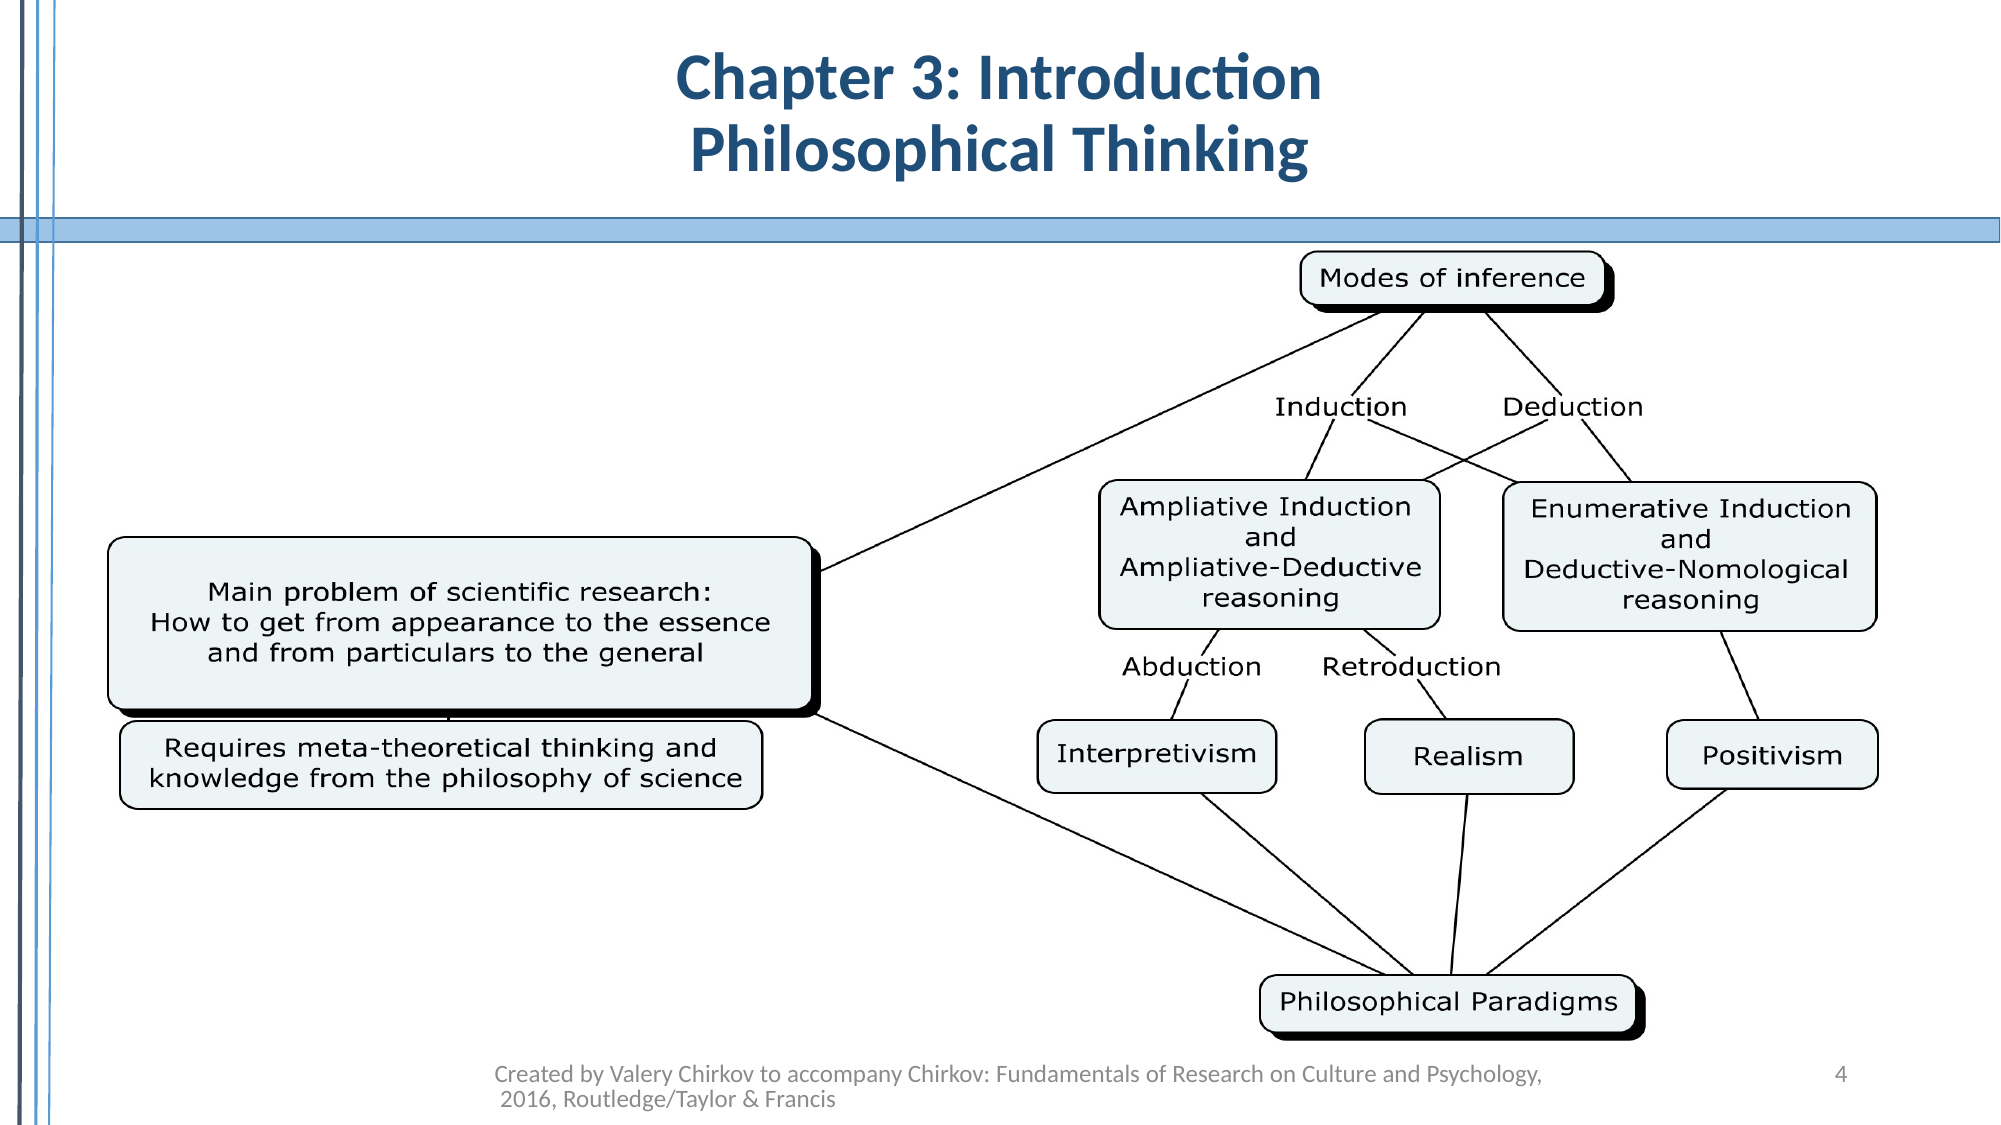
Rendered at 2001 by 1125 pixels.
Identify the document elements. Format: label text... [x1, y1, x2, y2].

footer Created by Valery Chirkov to accompany Chirkov: Fundamentals of Research on Culture and Psychology, 2016, Routledge/Taylor & Francis [479, 1043, 1562, 1103]
title Chapter 3: Introduction Philosophical Thinking [137, 31, 1863, 197]
slide_number 4 [1755, 1043, 1863, 1103]
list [105, 248, 1882, 1043]
